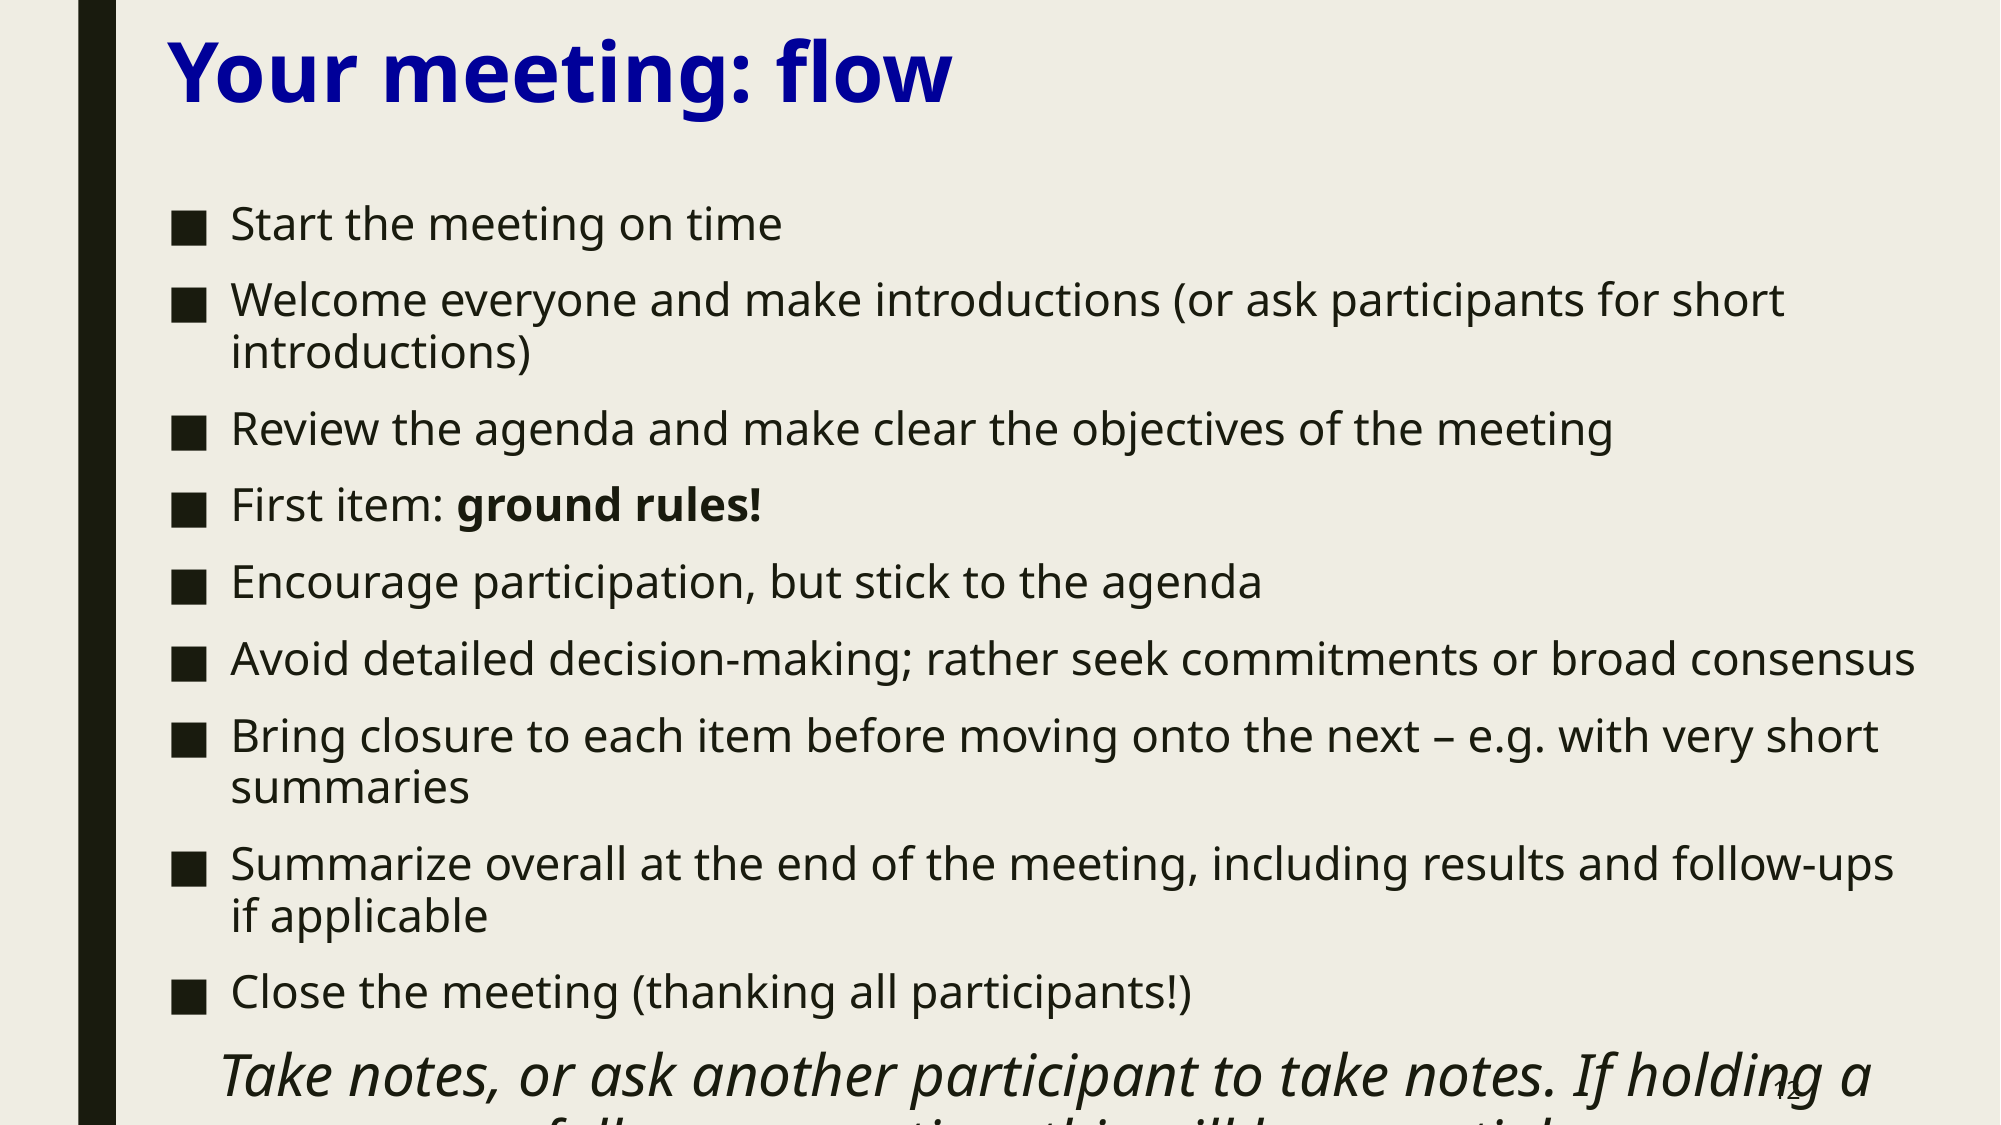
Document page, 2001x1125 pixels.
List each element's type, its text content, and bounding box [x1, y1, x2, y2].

text_box Your meeting: flow [152, 23, 1816, 130]
text_box Start the meeting on time Welcome everyone and make introductions (or ask participants for short introductions) Review the agenda and make clear the objectives of the meeting First item: ground rules! Encourage participation, but stick to the agenda Avoid detailed decision-making; rather seek commitments or broad consensus Bring closure to each item before moving onto the next – e.g. with very short summaries Summarize overall at the end of the meeting, including results and follow-ups if applicable Close the meeting (thanking all participants!) Take notes, or ask another participant to take notes. If holding a follow-up meeting, this will be essential [152, 191, 1940, 1076]
slide_number 12 [1553, 1076, 1816, 1125]
